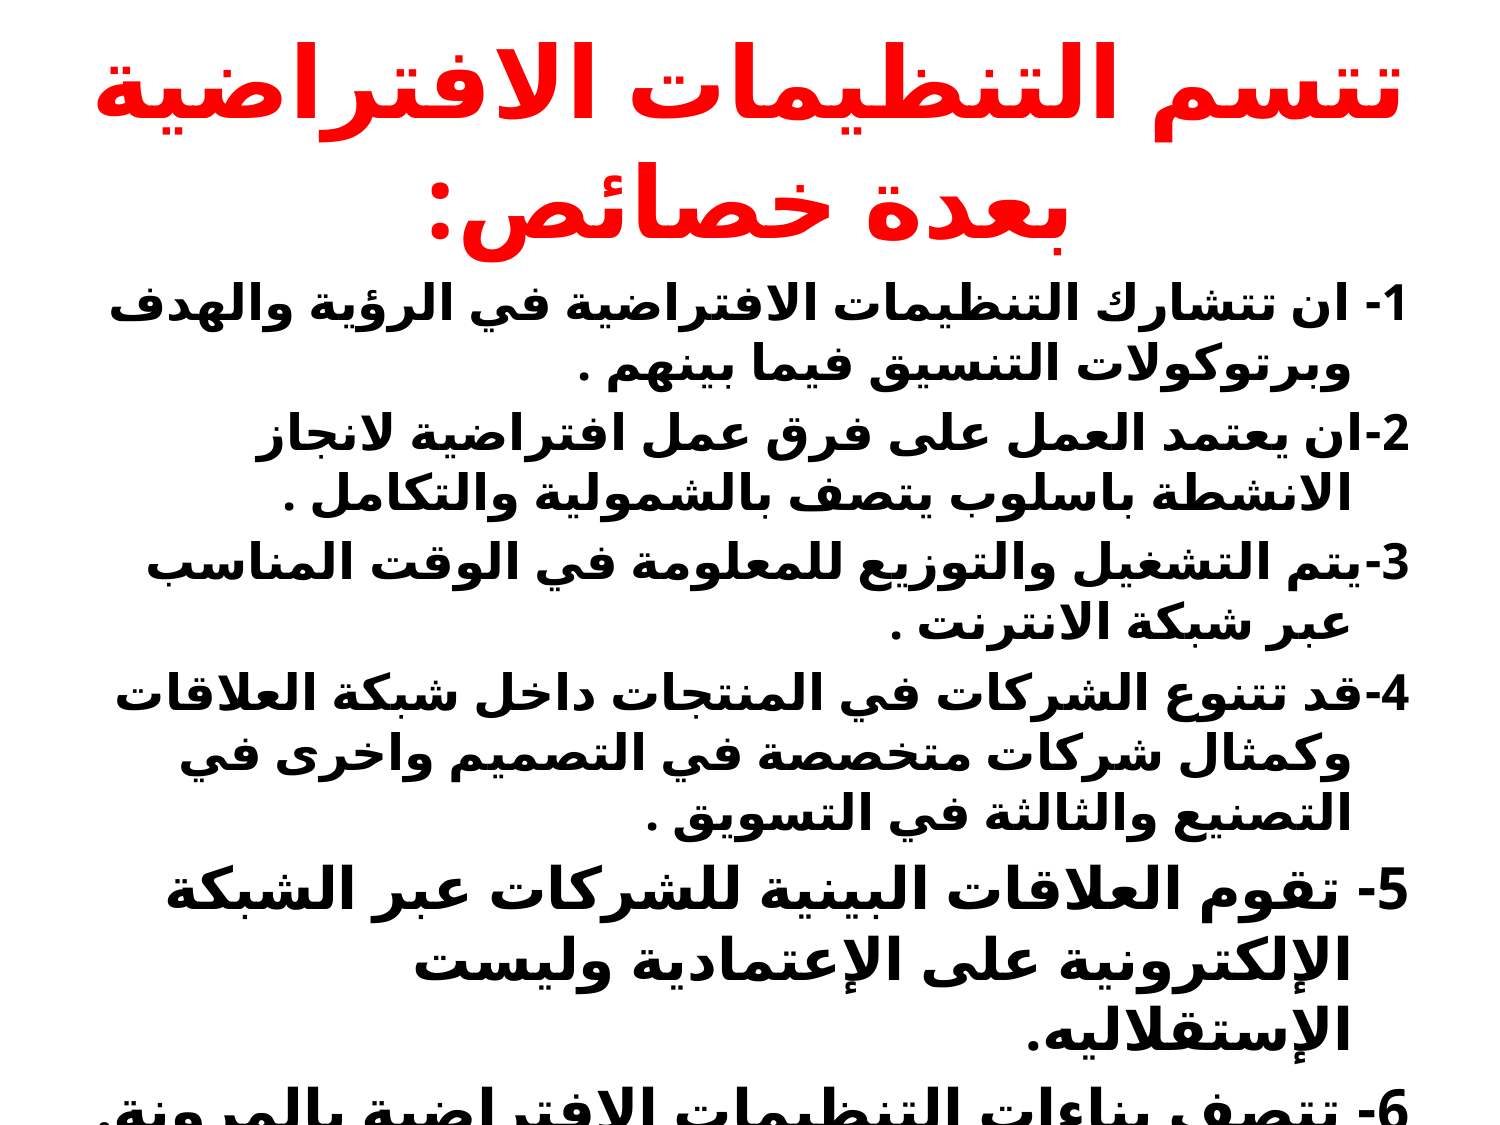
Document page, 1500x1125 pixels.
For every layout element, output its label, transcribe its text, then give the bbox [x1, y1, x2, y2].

title تتسم التنظيمات الافتراضية بعدة خصائص: [75, 45, 1425, 233]
list 1- ان تتشارك التنظيمات الافتراضية في الرؤية والهدف وبرتوكولات التنسيق فيما بينهم . 2-ان يعتمد العمل على فرق عمل افتراضية لانجاز الانشطة باسلوب يتصف بالشمولية والتكامل . 3-يتم التشغيل والتوزيع للمعلومة في الوقت المناسب عبر شبكة الانترنت . 4-قد تتنوع الشركات في المنتجات داخل شبكة العلاقات وكمثال شركات متخصصة في التصميم واخرى في التصنيع والثالثة في التسويق . 5- تقوم العلاقات البينية للشركات عبر الشبكة الإلكترونية على الإعتمادية وليست الإستقلاليه. 6- تتصف بناءات التنظيمات الإفتراضية بالمرونة. 7- ضرورة التعريف الواضح للعمليات وأدوار العمل . [75, 262, 1425, 1005]
